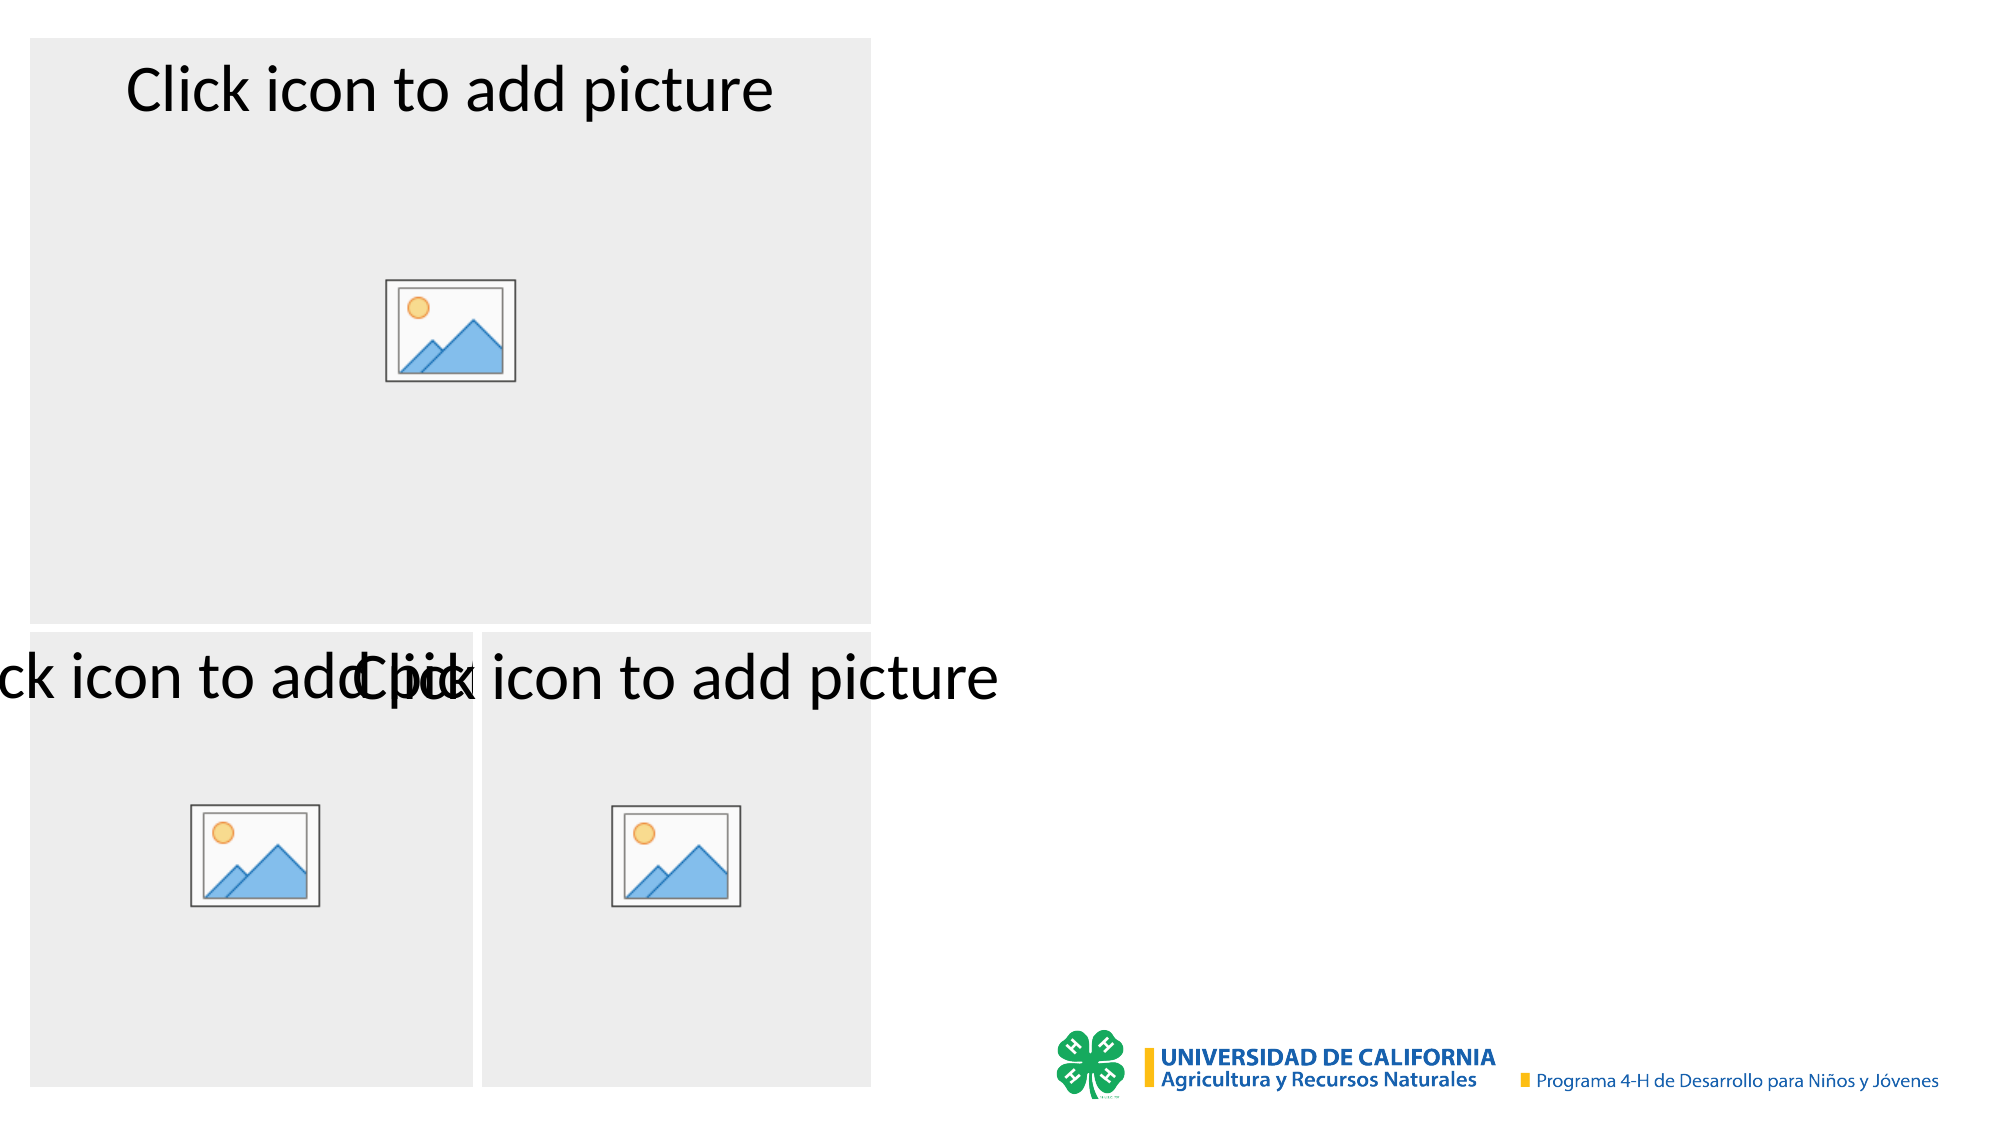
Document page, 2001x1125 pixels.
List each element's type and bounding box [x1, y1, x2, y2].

picture [1027, 991, 1946, 1125]
picture [29, 37, 872, 1088]
